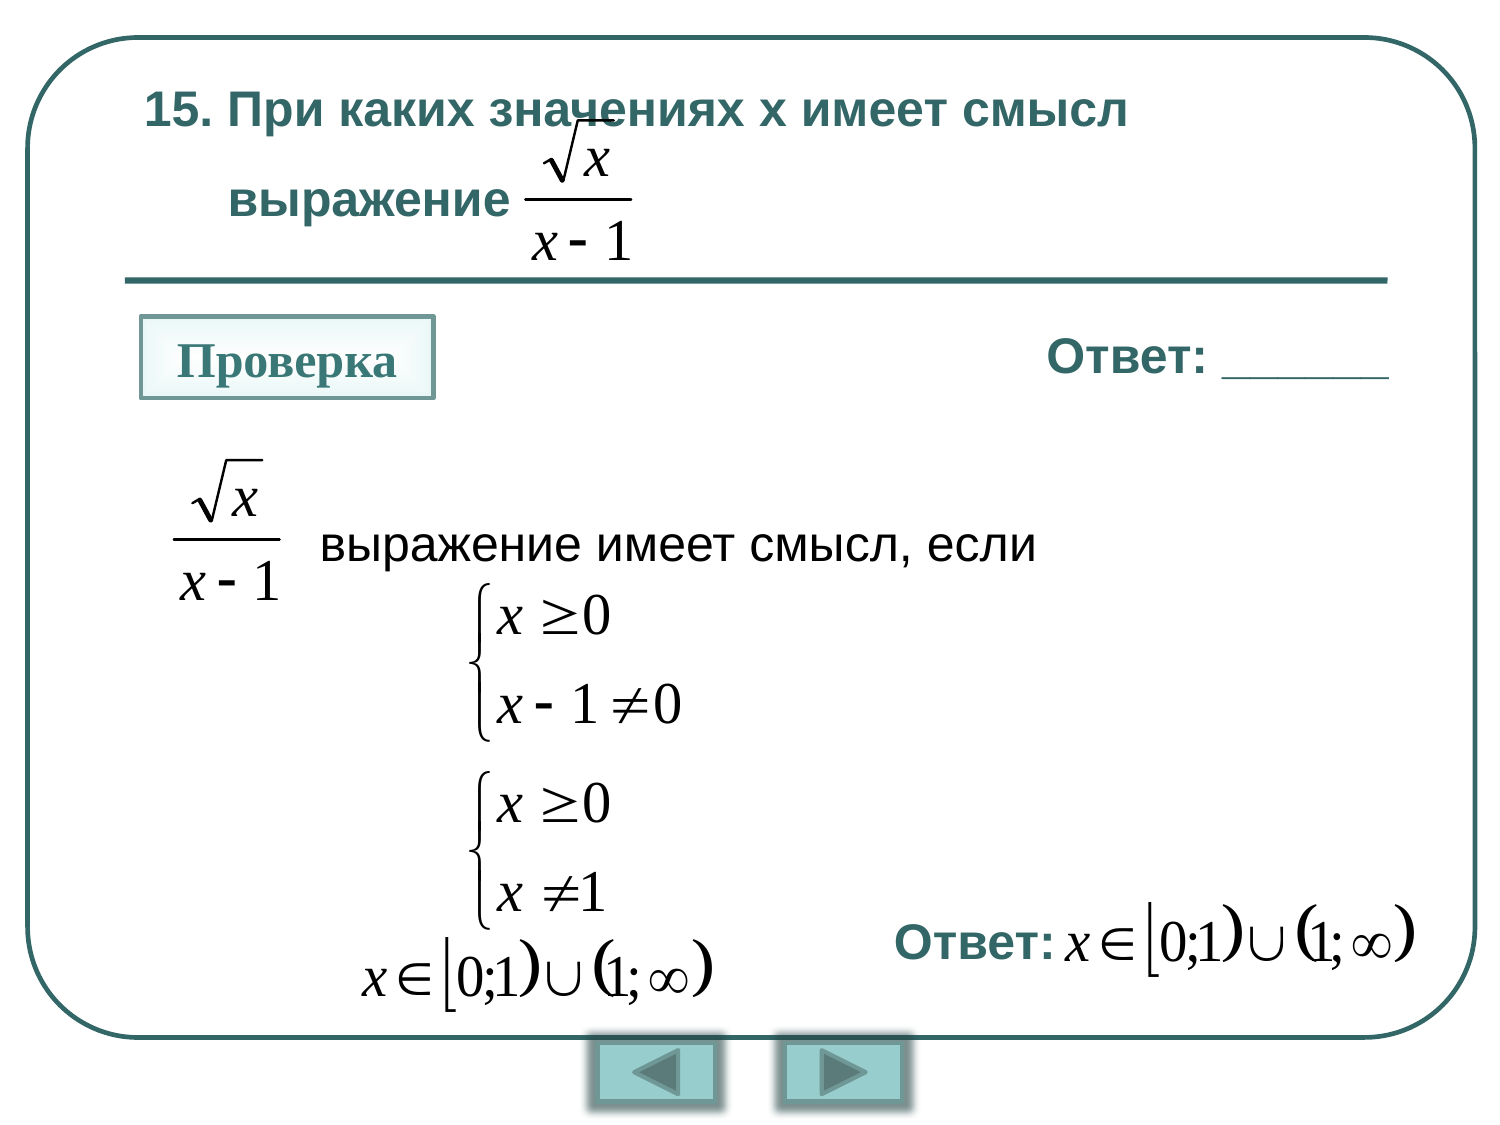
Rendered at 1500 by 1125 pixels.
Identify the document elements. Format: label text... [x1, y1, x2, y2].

text_box [595, 1041, 717, 1104]
text_box Ответ: ______ [1031, 316, 1446, 403]
text_box Проверка [139, 314, 436, 400]
list выражение имеет смысл, если [304, 503, 1102, 610]
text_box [351, 937, 717, 1022]
text_box [783, 1041, 904, 1104]
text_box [515, 105, 643, 274]
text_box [1054, 902, 1420, 987]
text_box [163, 445, 292, 614]
text_box Ответ: [878, 902, 1052, 989]
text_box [456, 573, 692, 935]
title 15. При каких значениях x имеет смысл выражение [128, 46, 1392, 235]
